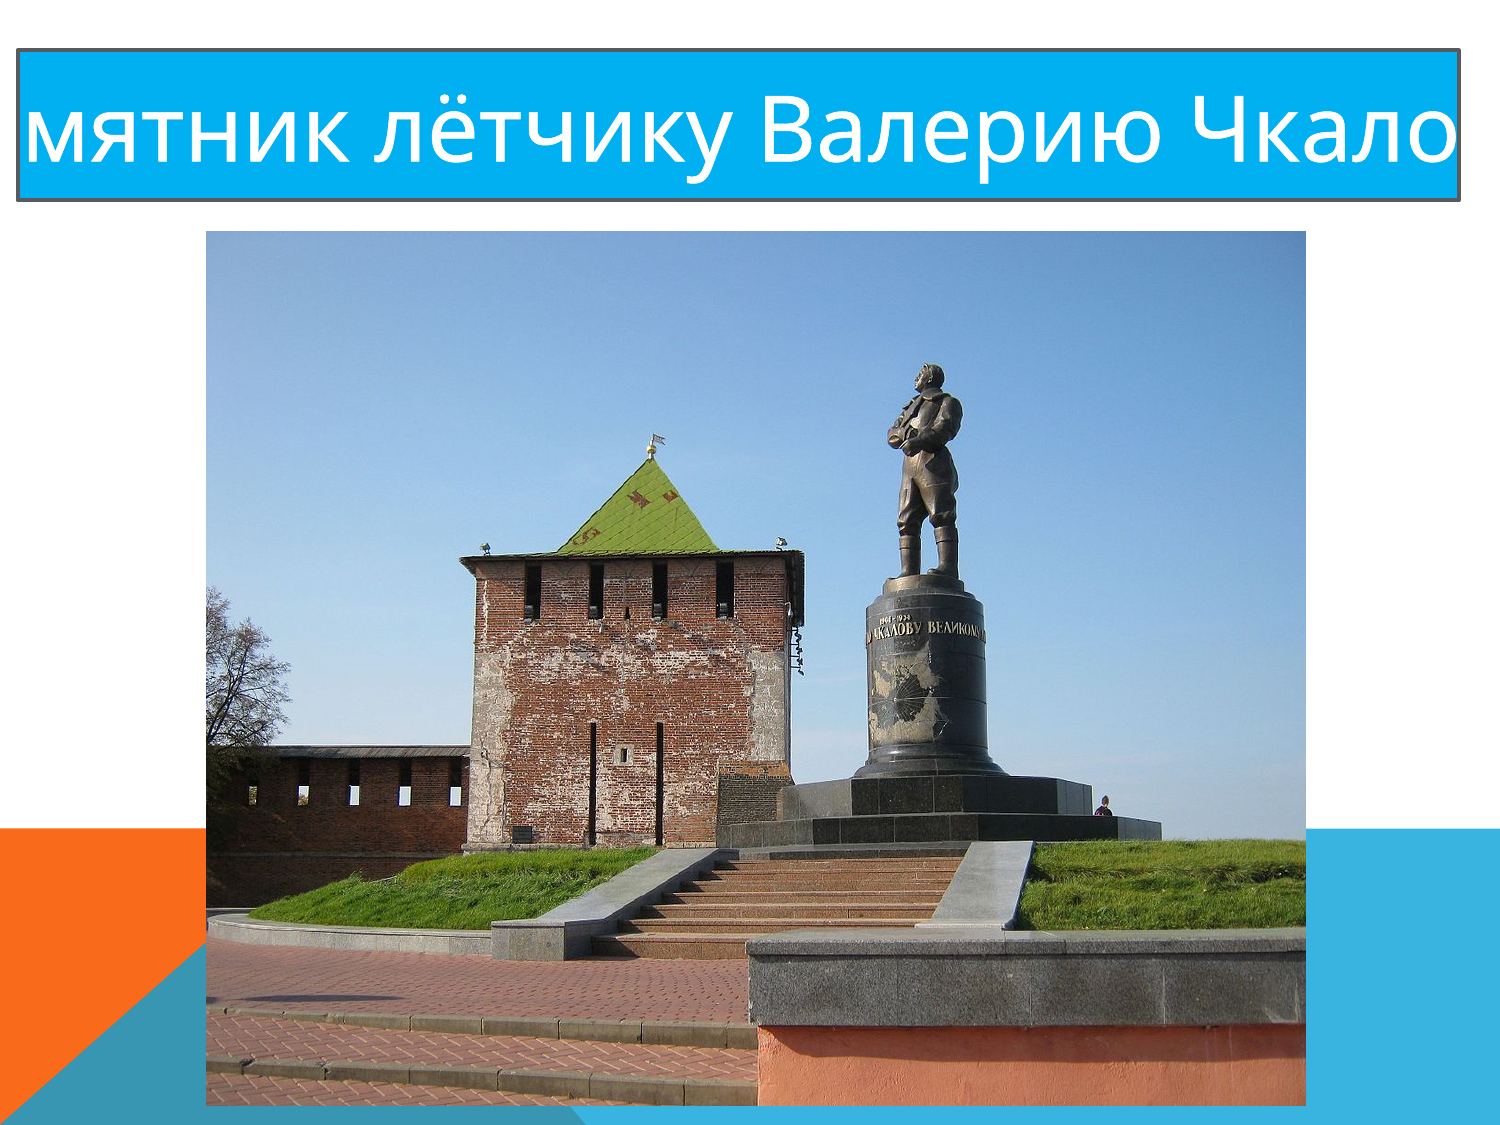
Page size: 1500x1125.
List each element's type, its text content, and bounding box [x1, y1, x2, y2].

text_box [16, 188, 1461, 202]
picture [206, 231, 1306, 1107]
text_box Памятник лётчику Валерию Чкалову [0, 62, 1500, 188]
text_box [16, 48, 1461, 62]
